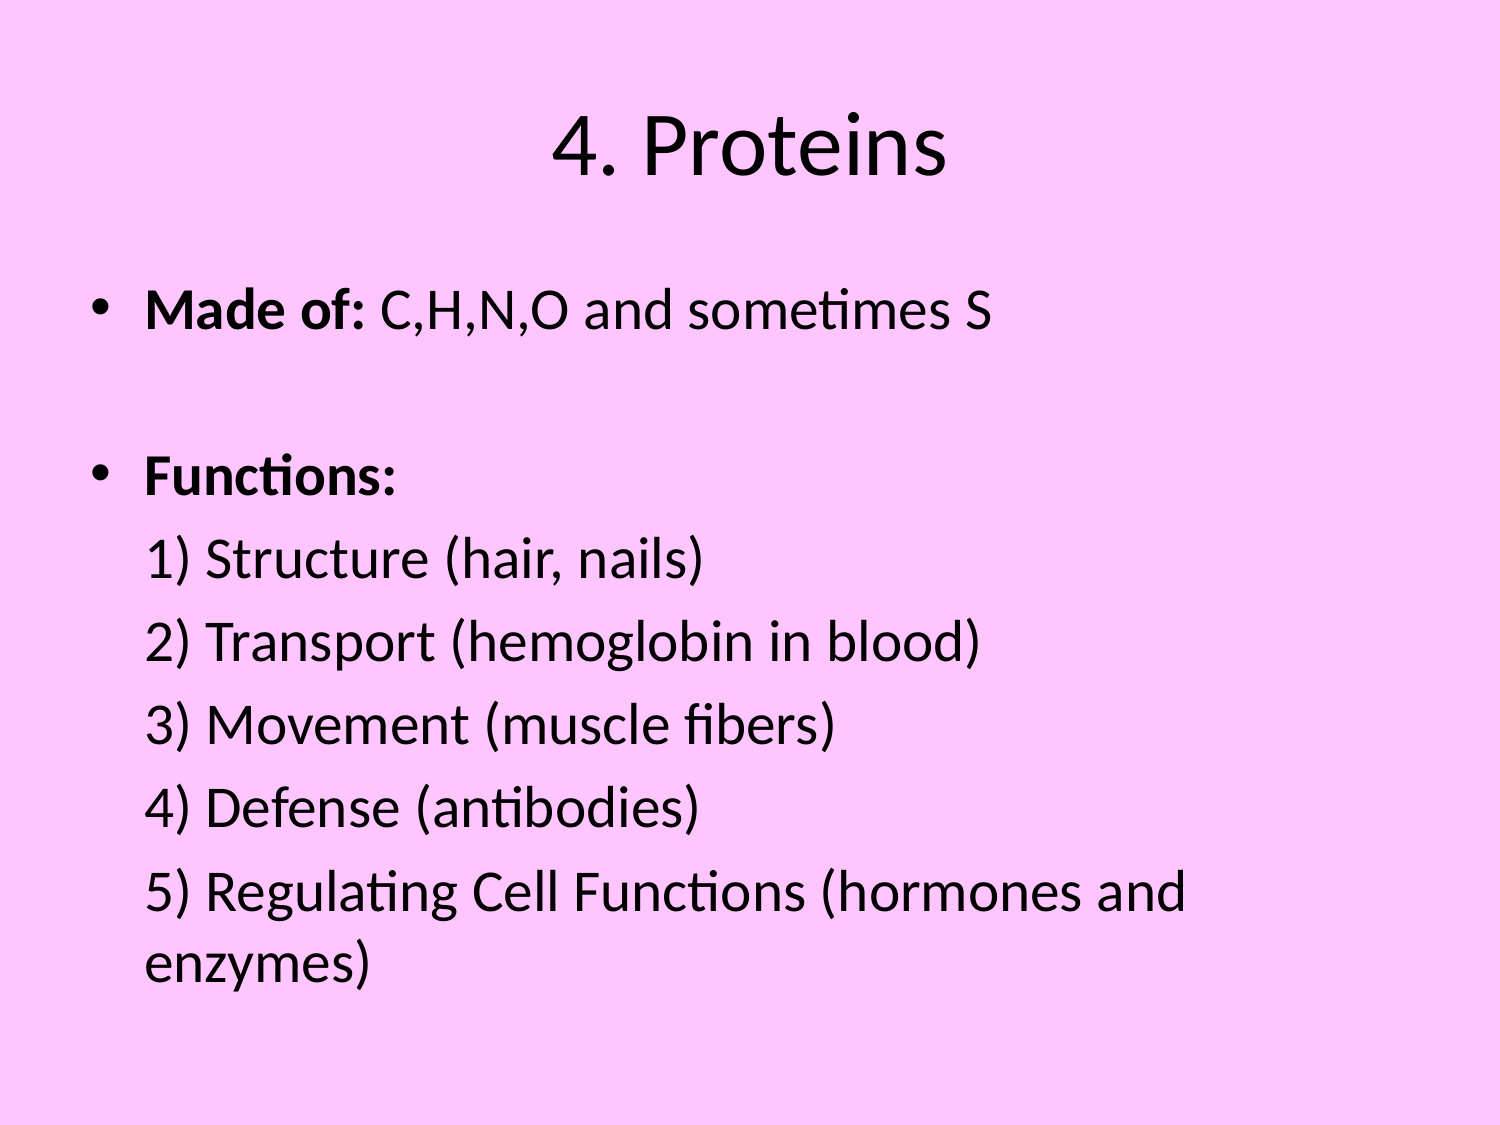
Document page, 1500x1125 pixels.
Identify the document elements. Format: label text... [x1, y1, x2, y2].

list Made of: C,H,N,O and sometimes S Functions: 1) Structure (hair, nails) 2) Transport (hemoglobin in blood) 3) Movement (muscle fibers) 4) Defense (antibodies) 5) Regulating Cell Functions (hormones and enzymes) [74, 262, 1426, 1006]
title 4. Proteins [74, 44, 1426, 233]
